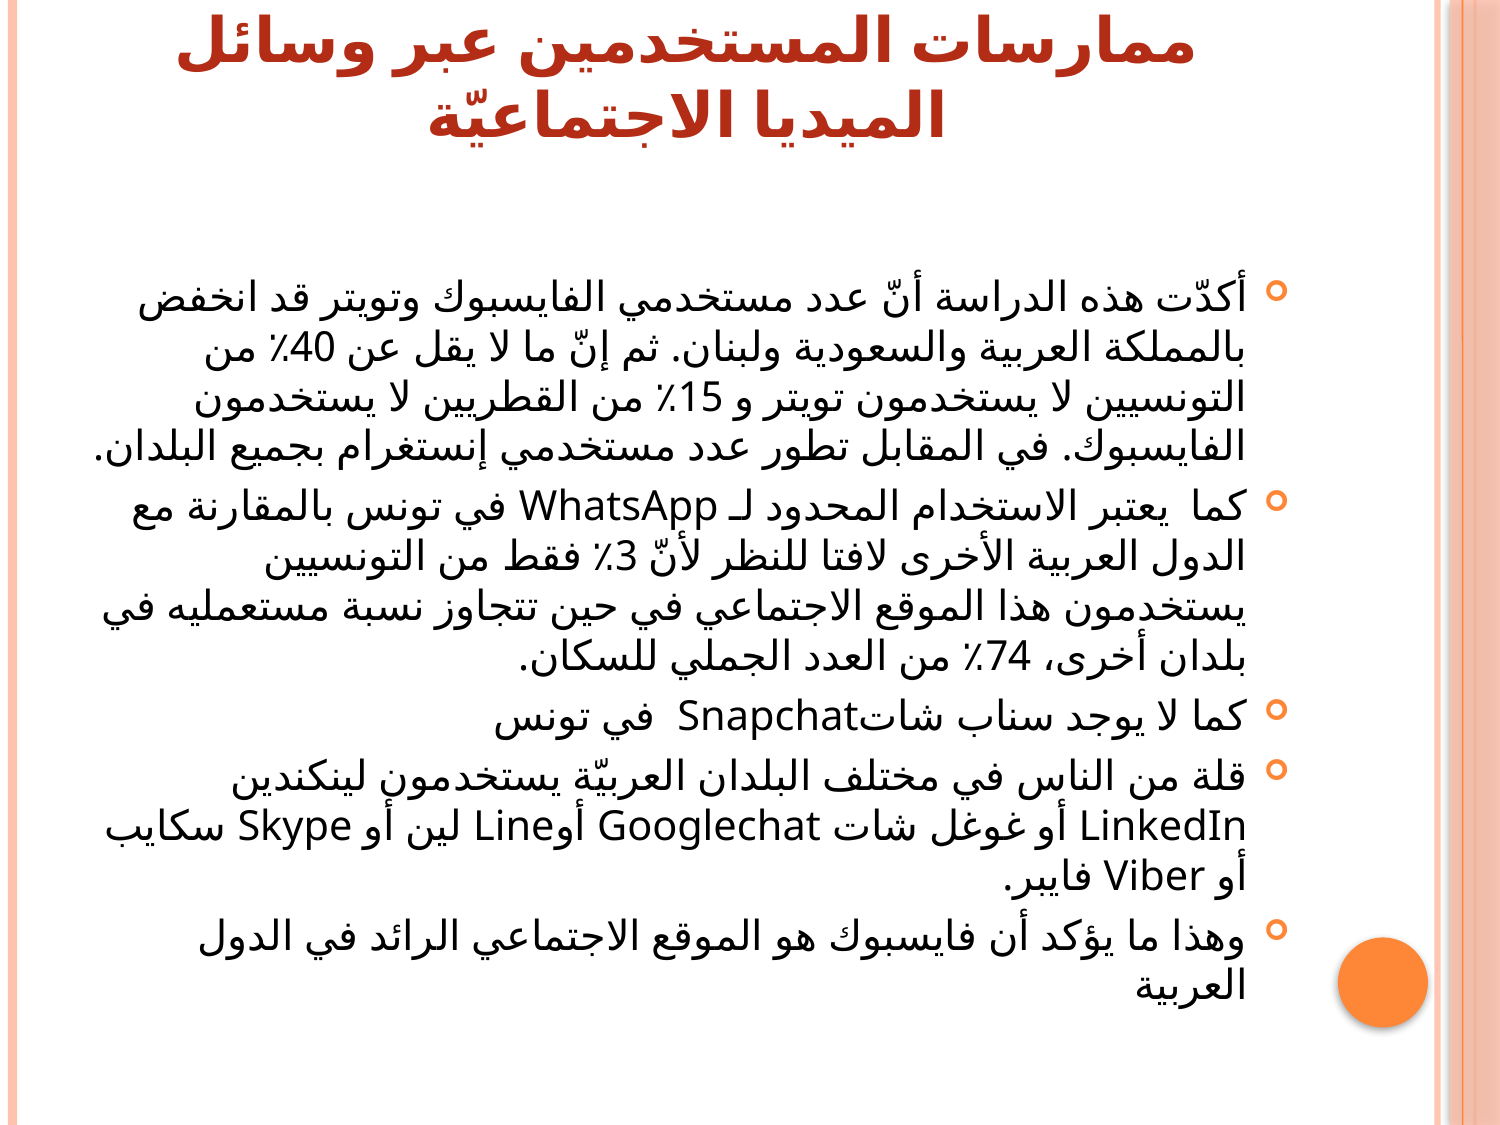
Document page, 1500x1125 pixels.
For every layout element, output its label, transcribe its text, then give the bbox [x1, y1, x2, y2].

list أكدّت هذه الدراسة أنّ عدد مستخدمي الفايسبوك وتويتر قد انخفض بالمملكة العربية والسعودية ولبنان. ثم إنّ ما لا يقل عن 40٪ من التونسيين لا يستخدمون تويتر و 15٪ من القطريين لا يستخدمون الفايسبوك. في المقابل تطور عدد مستخدمي إنستغرام بجميع البلدان. كما يعتبر الاستخدام المحدود لـ WhatsApp في تونس بالمقارنة مع الدول العربية الأخرى لافتا للنظر لأنّ 3٪ فقط من التونسيين يستخدمون هذا الموقع الاجتماعي في حين تتجاوز نسبة مستعمليه في بلدان أخرى، 74٪ من العدد الجملي للسكان. كما لا يوجد سناب شاتSnapchat في تونس قلة من الناس في مختلف البلدان العربيّة يستخدمون لينكندين LinkedIn أو غوغل شات Googlechat أوLine لين أو Skype سكايب أو Viber فايبر. وهذا ما يؤكد أن فايسبوك هو الموقع الاجتماعي الرائد في الدول العربية [75, 262, 1300, 1062]
title ممارسات المستخدمين عبر وسائل الميديا الاجتماعيّة [75, 45, 1300, 233]
